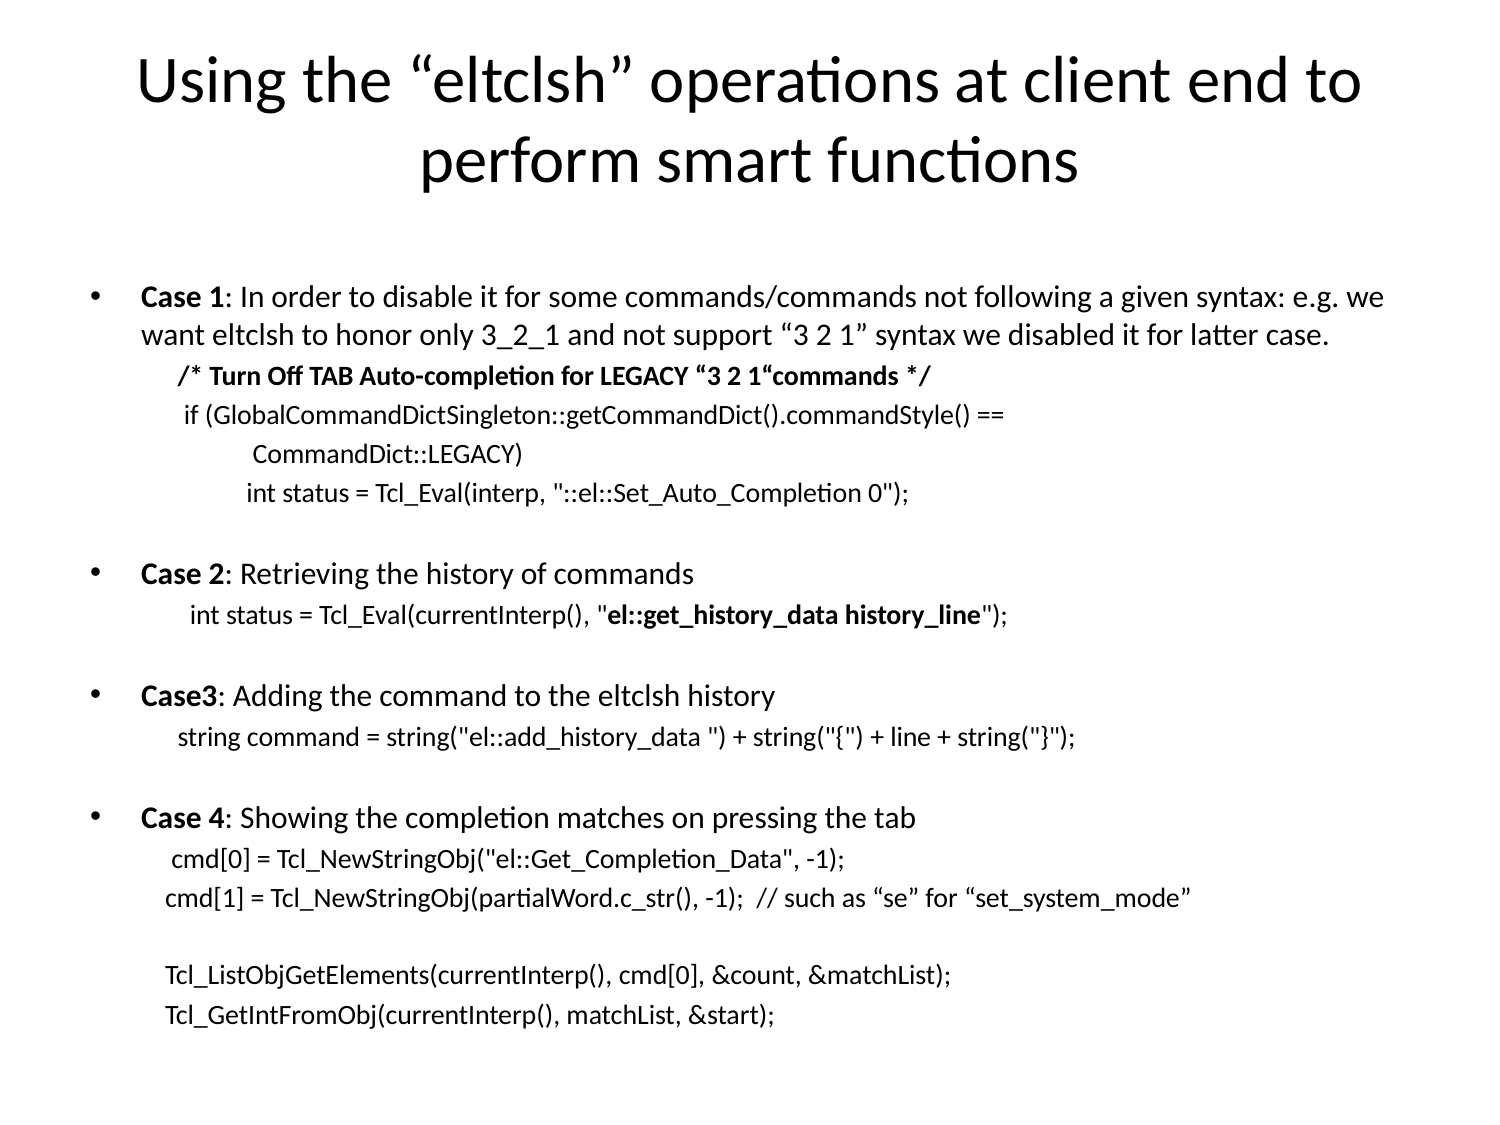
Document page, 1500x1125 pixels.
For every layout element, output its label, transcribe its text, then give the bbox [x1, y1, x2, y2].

title Using the “eltclsh” operations at client end to perform smart functions [75, 45, 1425, 188]
list Case 1: In order to disable it for some commands/commands not following a given syntax: e.g. we want eltclsh to honor only 3_2_1 and not support “3 2 1” syntax we disabled it for latter case. /* Turn Off TAB Auto-completion for LEGACY “3 2 1“commands */ if (GlobalCommandDictSingleton::getCommandDict().commandStyle() == CommandDict::LEGACY) int status = Tcl_Eval(interp, "::el::Set_Auto_Completion 0"); Case 2: Retrieving the history of commands int status = Tcl_Eval(currentInterp(), "el::get_history_data history_line"); Case3: Adding the command to the eltclsh history string command = string("el::add_history_data ") + string("{") + line + string("}"); Case 4: Showing the completion matches on pressing the tab cmd[0] = Tcl_NewStringObj("el::Get_Completion_Data", -1); cmd[1] = Tcl_NewStringObj(partialWord.c_str(), -1); // such as “se” for “set_system_mode” Tcl_ListObjGetElements(currentInterp(), cmd[0], &count, &matchList); Tcl_GetIntFromObj(currentInterp(), matchList, &start); [75, 224, 1425, 1050]
